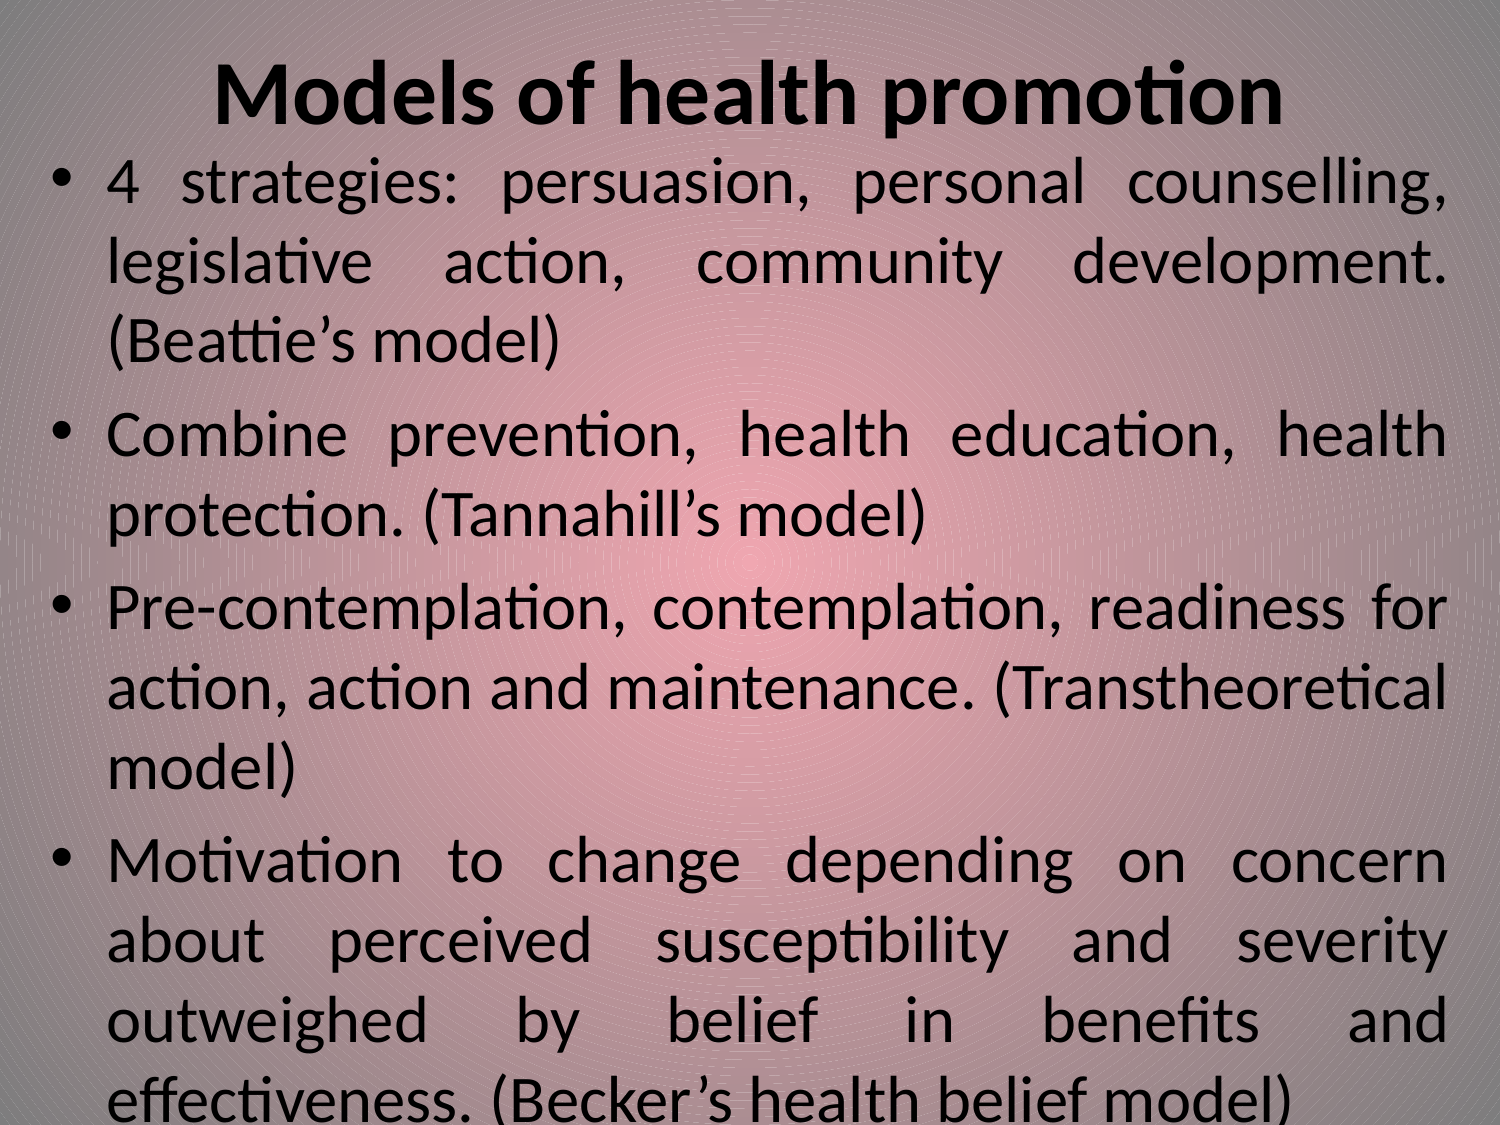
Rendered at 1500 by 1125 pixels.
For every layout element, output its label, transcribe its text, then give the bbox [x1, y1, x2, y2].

list 4 strategies: persuasion, personal counselling, legislative action, community development. (Beattie’s model) Combine prevention, health education, health protection. (Tannahill’s model) Pre-contemplation, contemplation, readiness for action, action and maintenance. (Transtheoretical model) Motivation to change depending on concern about perceived susceptibility and severity outweighed by belief in benefits and effectiveness. (Becker’s health belief model) [34, 128, 1466, 1125]
title Models of health promotion [74, 0, 1426, 128]
